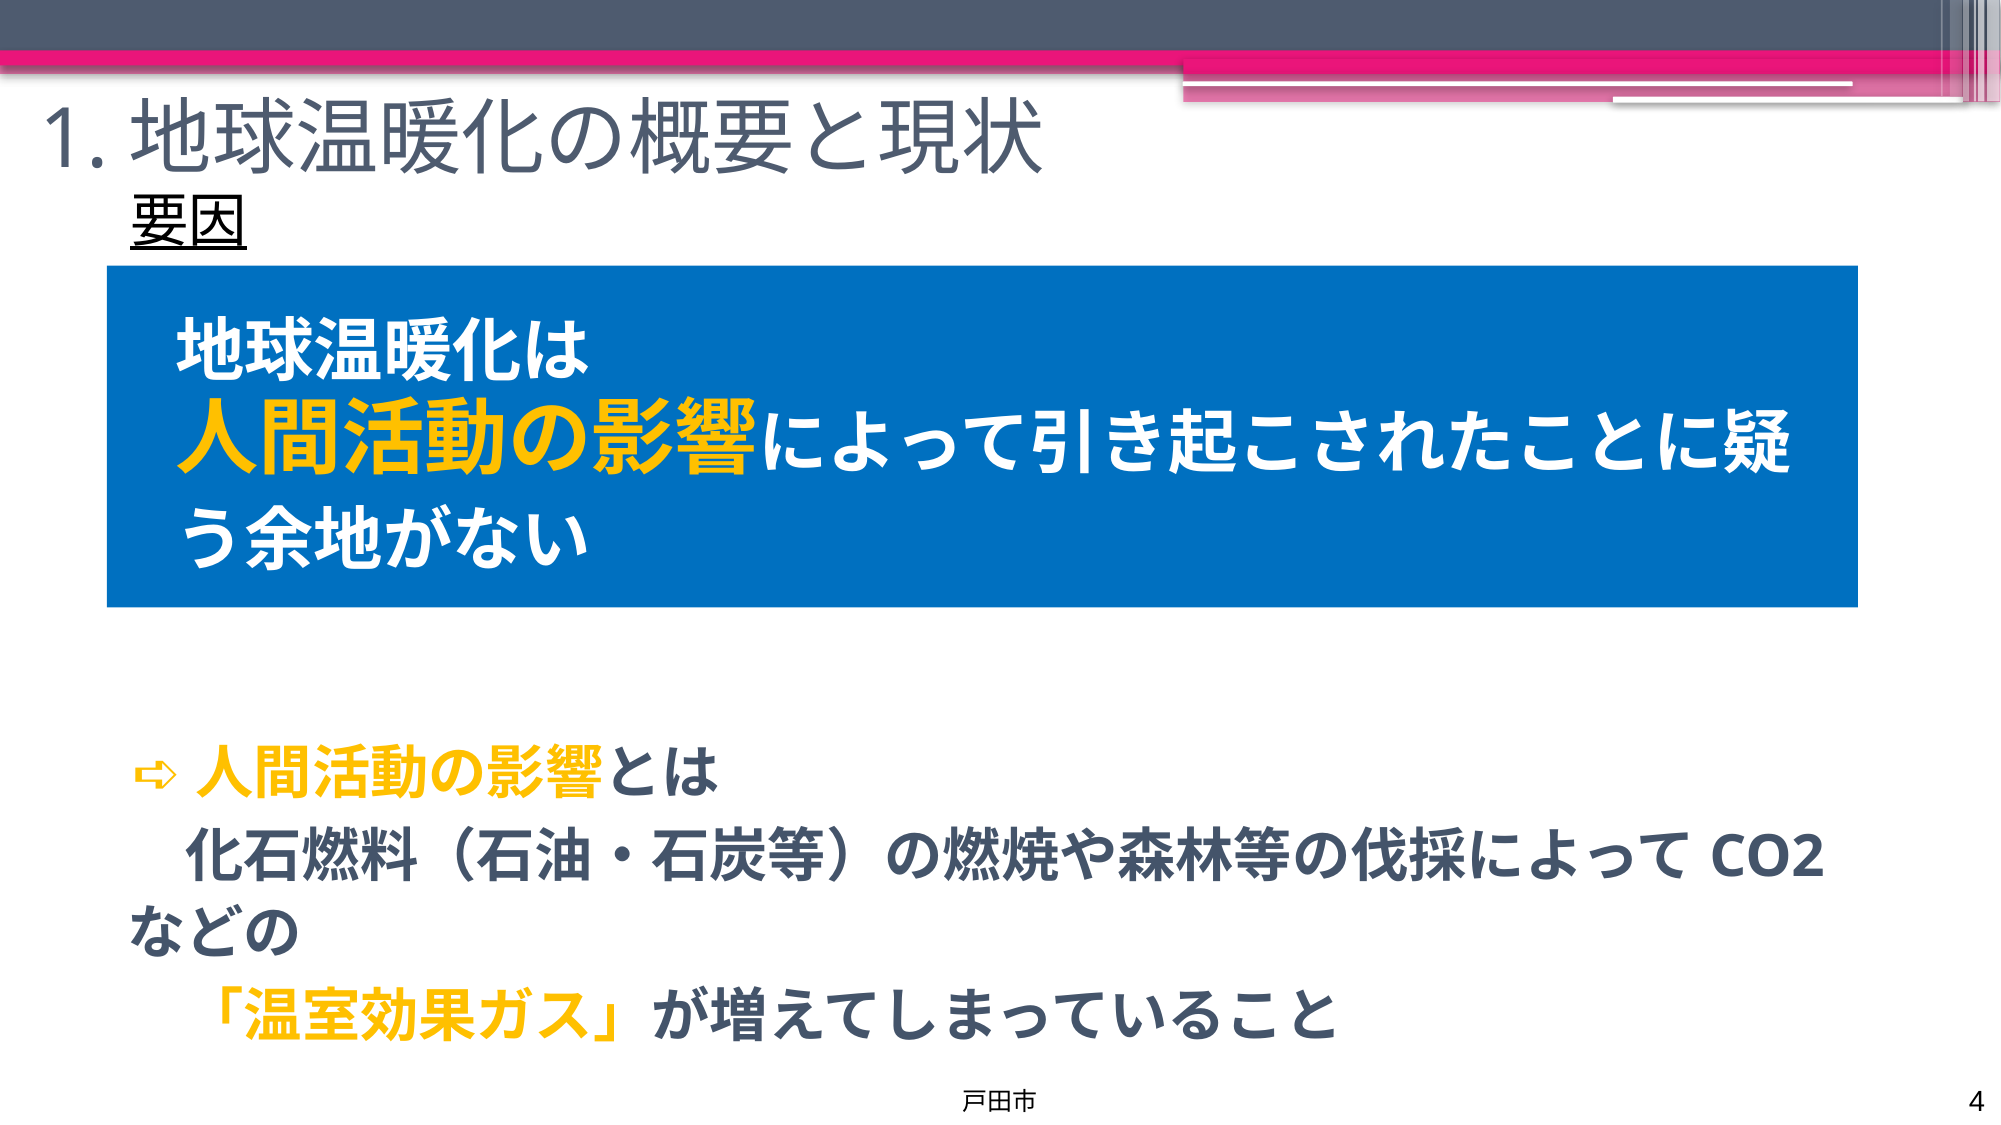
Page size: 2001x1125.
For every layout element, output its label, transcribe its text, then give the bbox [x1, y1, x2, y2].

slide_number 4 [1833, 1064, 2000, 1125]
text_box 要因 [115, 178, 763, 261]
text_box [104, 265, 1859, 691]
text_box [99, 741, 1425, 827]
text_box 1.地球温暖化の概要と現状 [24, 90, 1220, 178]
list ➪人間活動の影響とは 化石燃料（石油・石炭等）の燃焼や森林等の伐採によってCO2などの 「温室効果ガス」が増えてしまっていること [99, 491, 1900, 1079]
footer 戸田市 [624, 1078, 1375, 1125]
